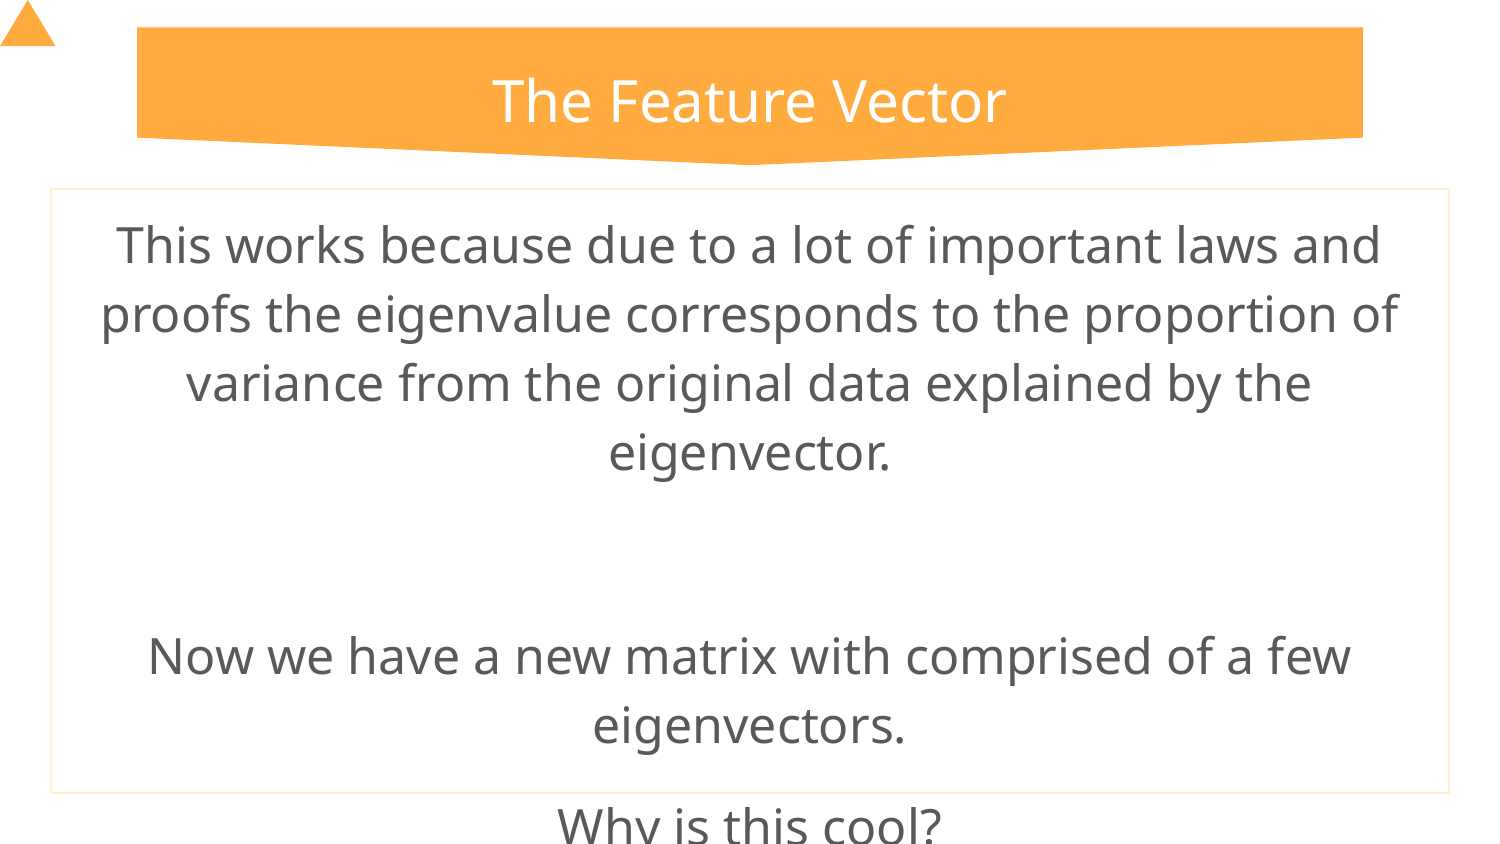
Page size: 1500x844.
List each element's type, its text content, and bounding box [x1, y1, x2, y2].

text_box [279, 144, 1221, 166]
list This works because due to a lot of important laws and proofs the eigenvalue corresponds to the proportion of variance from the original data explained by the eigenvector. Now we have a new matrix with comprised of a few eigenvectors. Why is this cool? [51, 189, 1449, 794]
text_box [0, 0, 56, 47]
title The Feature Vector [51, 49, 1449, 144]
text_box [137, 27, 1363, 49]
